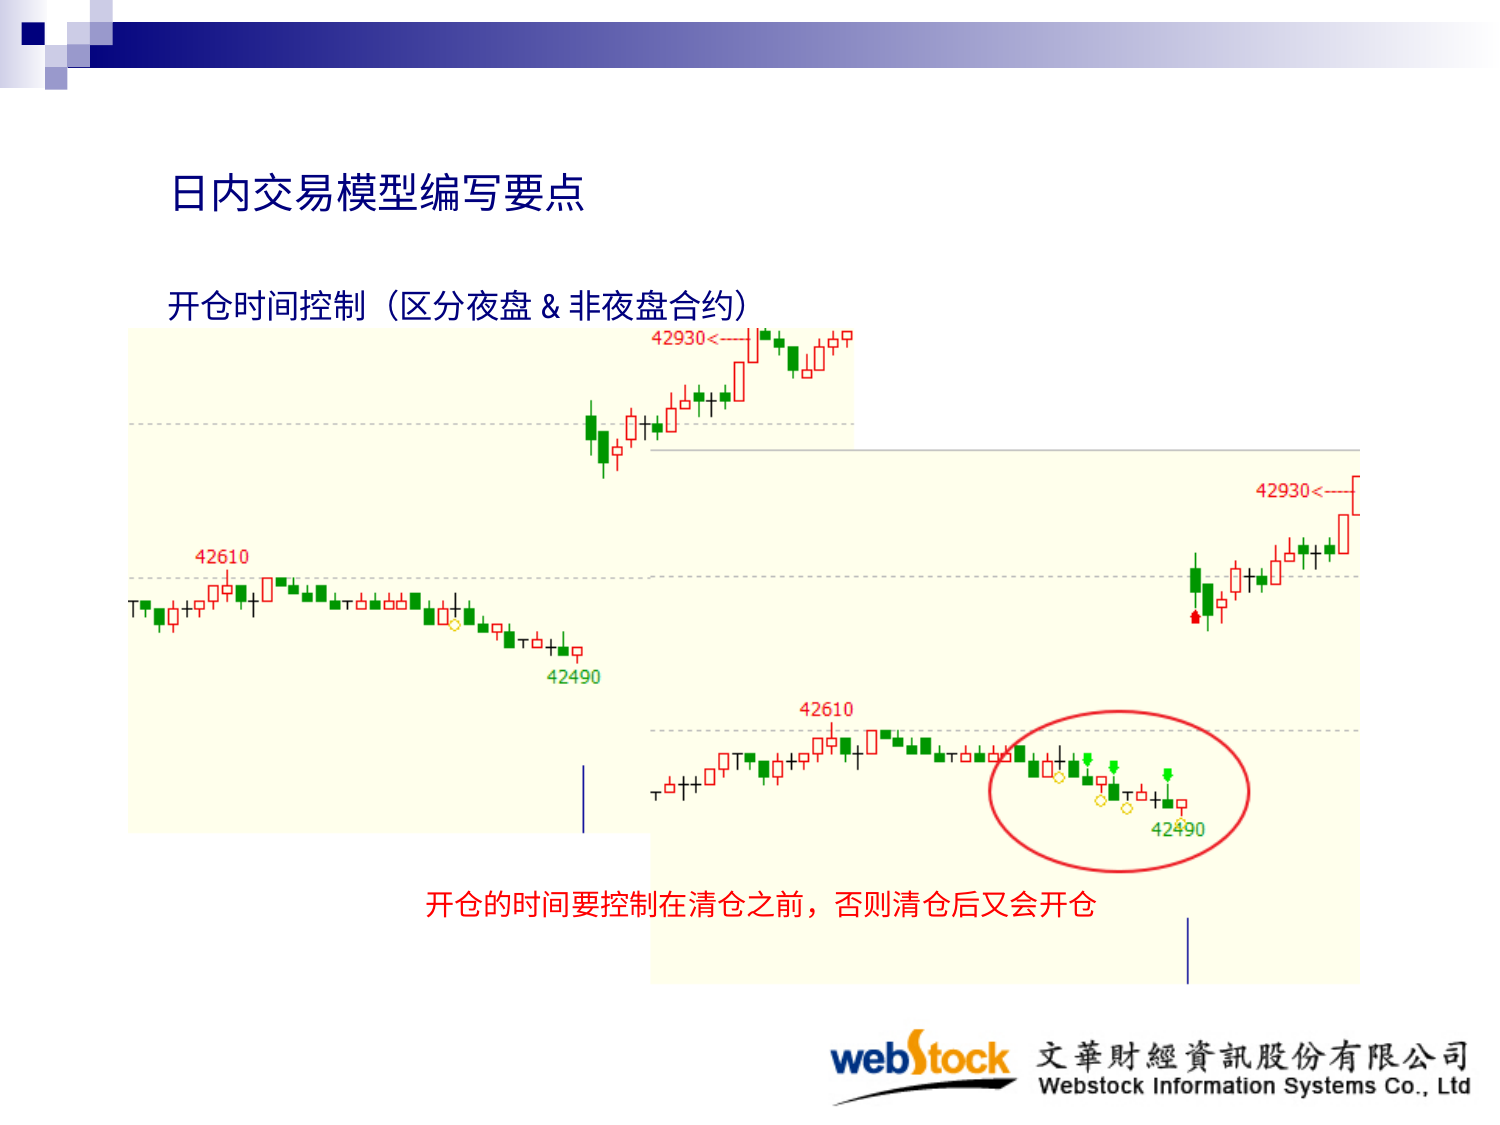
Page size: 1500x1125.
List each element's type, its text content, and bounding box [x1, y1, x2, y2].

text_box 日内交易模型编写要点 [154, 159, 875, 225]
picture [128, 327, 1360, 989]
picture [817, 1006, 1500, 1125]
text_box 开仓时间控制（区分夜盘&非夜盘合约） [152, 257, 1325, 326]
